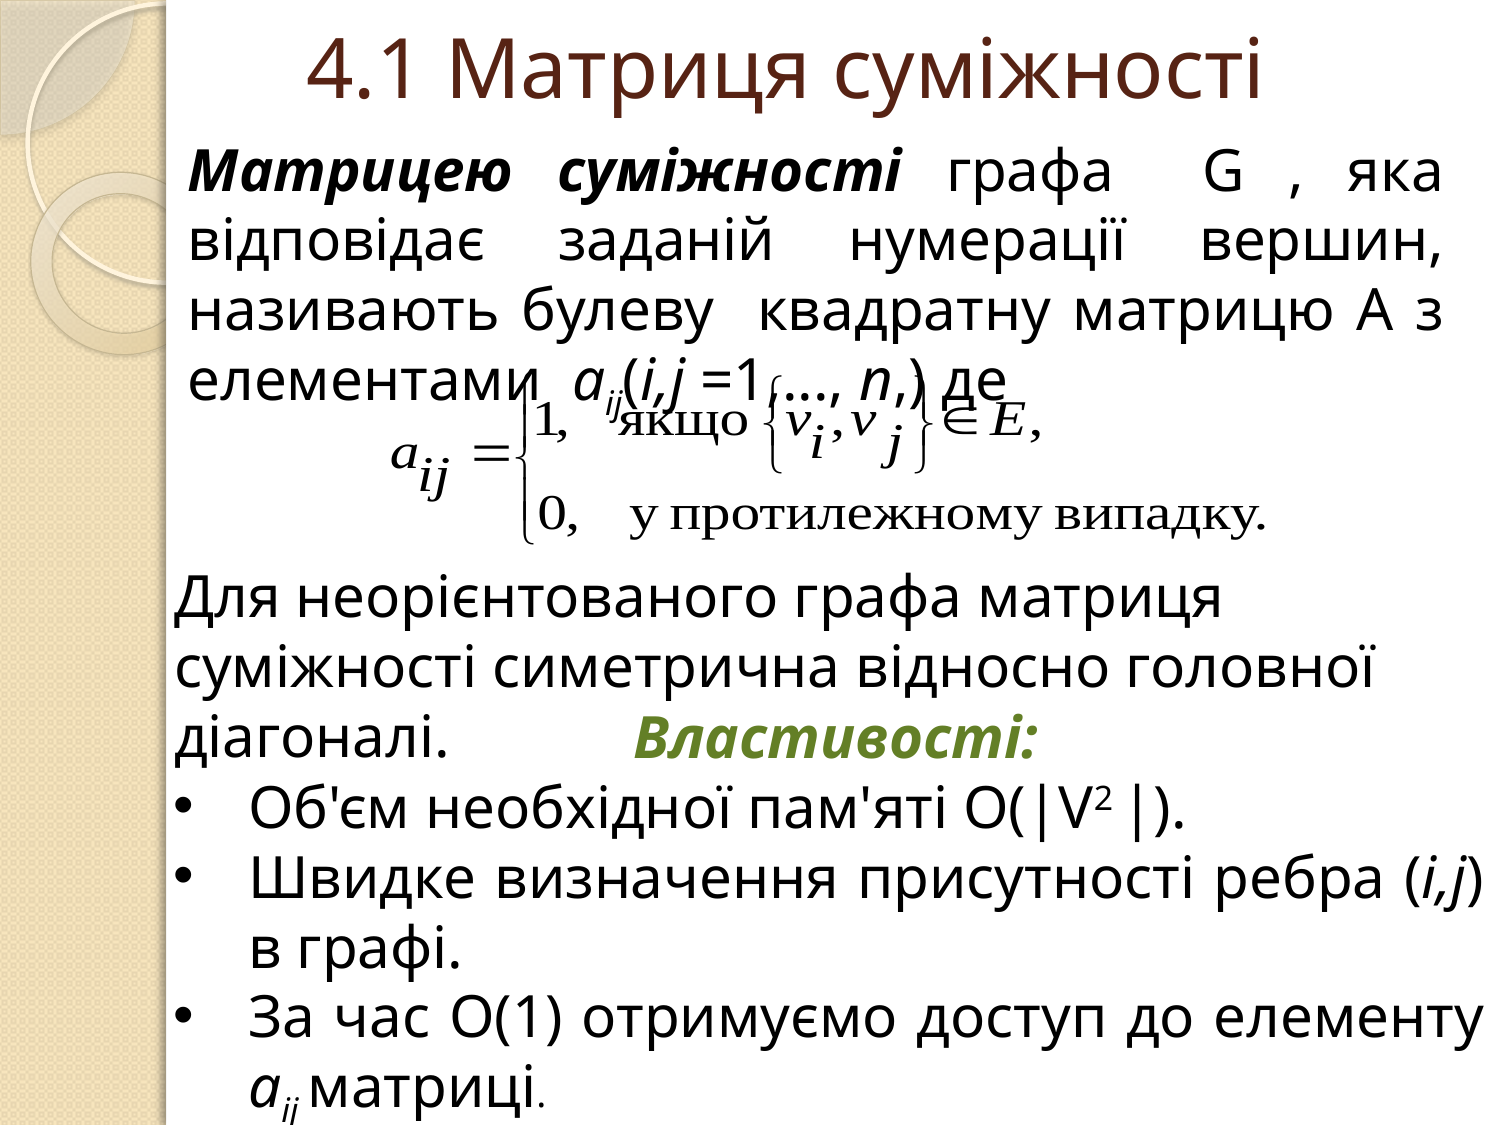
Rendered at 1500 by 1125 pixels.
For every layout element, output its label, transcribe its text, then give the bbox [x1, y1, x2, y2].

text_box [381, 361, 1278, 555]
title 4.1 Матриця суміжності [171, 1, 1402, 125]
text_box Для неорієнтованого графа матриця суміжності симетрична відносно головної діагоналі. [159, 552, 1500, 822]
list Матрицею суміжності графа G , яка відповідає заданій нумерації вершин, називають булеву квадратну матрицю А з елементами аij(i,j =1,..., n,) де [159, 125, 1459, 433]
text_box Властивості: Об'єм необхідної пам'яті О(|V2 |). Швидке визначення присутності ребра (i,j) в графі. За час О(1) отримуємо доступ до елементу аij матриці. [158, 692, 1499, 1125]
